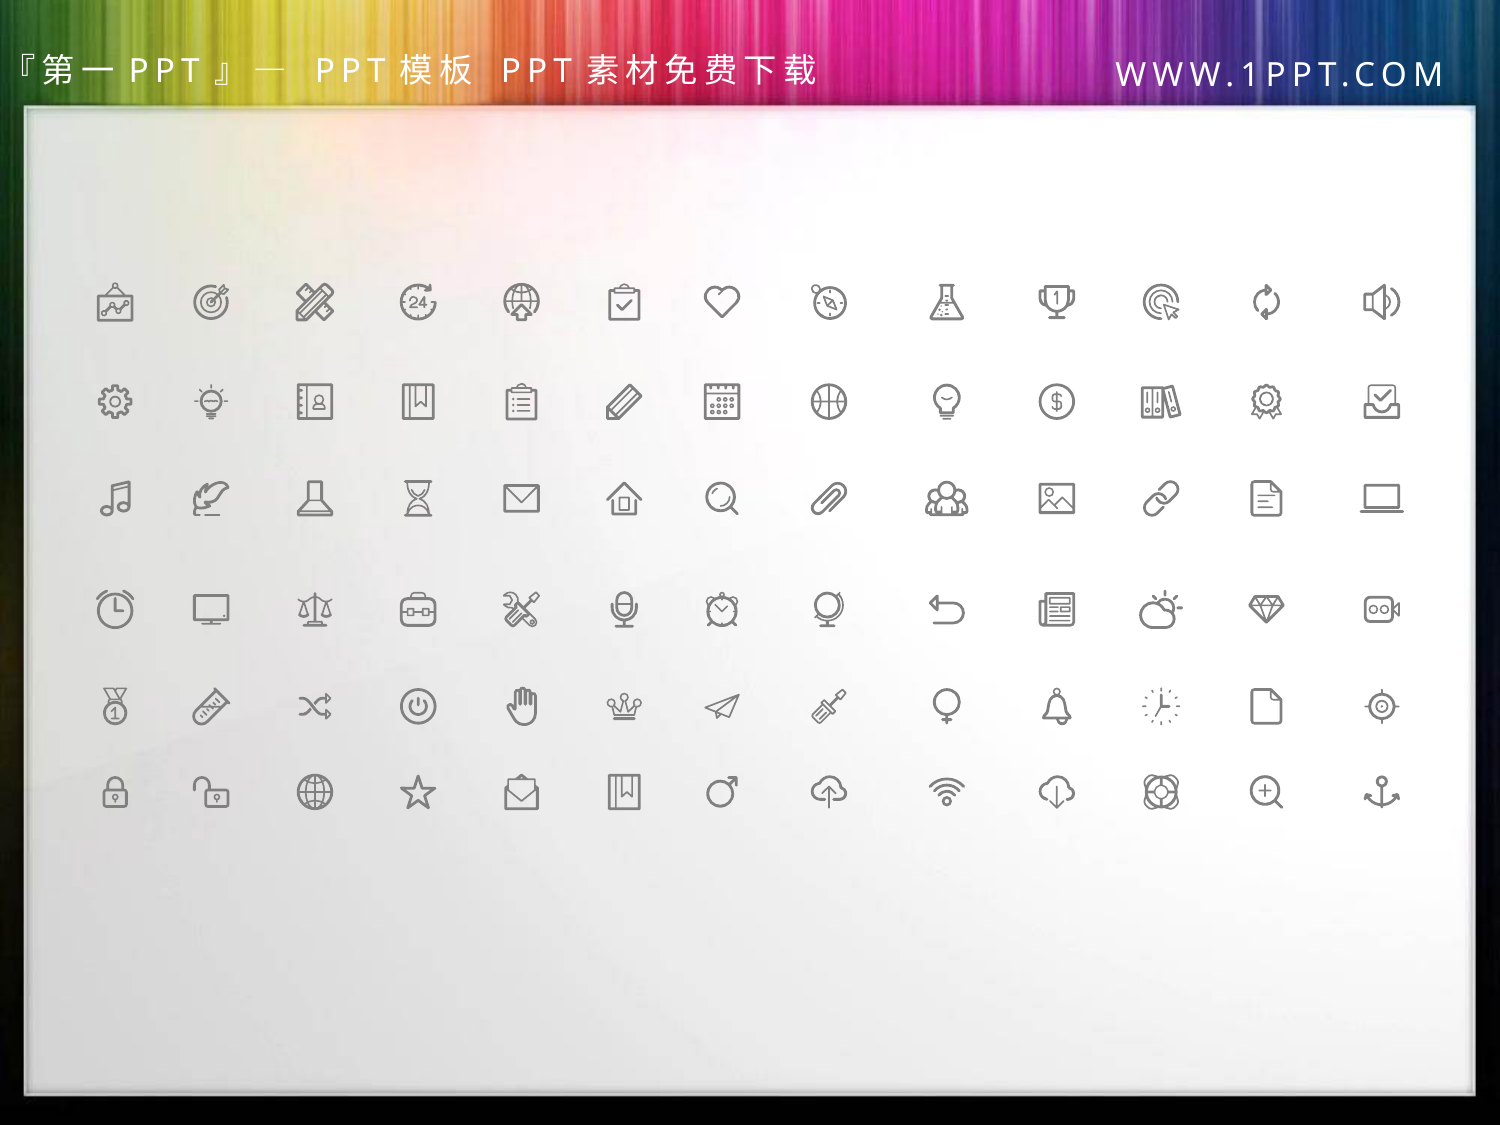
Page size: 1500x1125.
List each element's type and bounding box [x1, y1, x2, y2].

text_box [1363, 775, 1401, 809]
text_box [1390, 287, 1401, 317]
text_box [937, 789, 956, 797]
text_box [296, 383, 334, 420]
text_box [1139, 589, 1184, 629]
text_box [932, 688, 961, 725]
text_box [1363, 595, 1400, 623]
text_box [503, 484, 540, 513]
text_box [606, 383, 643, 420]
text_box [1364, 688, 1400, 725]
text_box [400, 774, 437, 810]
text_box [607, 773, 641, 811]
text_box [612, 717, 636, 721]
text_box [298, 692, 332, 720]
text_box [97, 384, 133, 419]
text_box [502, 591, 540, 628]
text_box [705, 481, 739, 515]
text_box [296, 773, 334, 811]
text_box [1038, 592, 1076, 627]
text_box [1253, 283, 1272, 312]
text_box [1038, 383, 1076, 420]
picture [0, 0, 1500, 1125]
text_box [503, 282, 540, 322]
text_box [403, 480, 433, 517]
text_box [933, 783, 961, 792]
text_box [1260, 292, 1280, 320]
text_box [705, 591, 739, 627]
text_box [99, 480, 131, 517]
text_box [929, 594, 965, 625]
text_box [1250, 688, 1283, 725]
text_box [1142, 283, 1180, 321]
text_box [703, 285, 741, 318]
text_box [1248, 595, 1285, 624]
text_box [296, 480, 334, 517]
text_box [506, 686, 537, 726]
text_box [610, 591, 638, 628]
text_box [192, 594, 230, 625]
text_box [706, 776, 738, 808]
text_box [929, 283, 964, 321]
text_box [401, 383, 435, 420]
text_box [192, 687, 231, 726]
text_box [703, 383, 741, 420]
text_box [1363, 483, 1401, 509]
text_box [1042, 687, 1072, 726]
text_box [933, 383, 961, 420]
text_box [810, 775, 848, 801]
text_box [1251, 383, 1282, 420]
text_box [1249, 775, 1283, 809]
text_box [1250, 480, 1283, 517]
text_box [1142, 480, 1180, 517]
text_box [606, 692, 642, 716]
text_box [1363, 384, 1401, 419]
text_box [925, 480, 969, 517]
text_box [1154, 693, 1171, 717]
text_box [399, 591, 437, 627]
text_box [813, 591, 844, 628]
text_box [1038, 482, 1076, 515]
text_box [821, 785, 837, 809]
text_box [608, 283, 641, 321]
text_box [1140, 384, 1182, 419]
text_box [295, 282, 335, 322]
text_box [96, 589, 135, 630]
text_box [1363, 283, 1391, 320]
text_box [811, 284, 847, 320]
text_box [505, 382, 538, 421]
text_box [811, 688, 847, 724]
text_box [941, 796, 953, 807]
text_box [810, 383, 848, 420]
text_box [1038, 775, 1076, 809]
text_box [96, 282, 134, 322]
text_box [193, 383, 229, 420]
text_box [504, 773, 539, 811]
text_box [606, 481, 643, 516]
text_box [1038, 285, 1076, 320]
text_box [810, 481, 848, 516]
text_box [399, 688, 437, 725]
text_box [102, 687, 128, 726]
text_box [928, 777, 965, 788]
text_box [102, 776, 128, 808]
text_box [1143, 774, 1179, 810]
text_box [192, 776, 230, 808]
text_box [193, 481, 230, 516]
text_box [399, 283, 437, 321]
text_box [193, 284, 229, 320]
text_box [704, 693, 740, 719]
text_box [297, 592, 333, 627]
